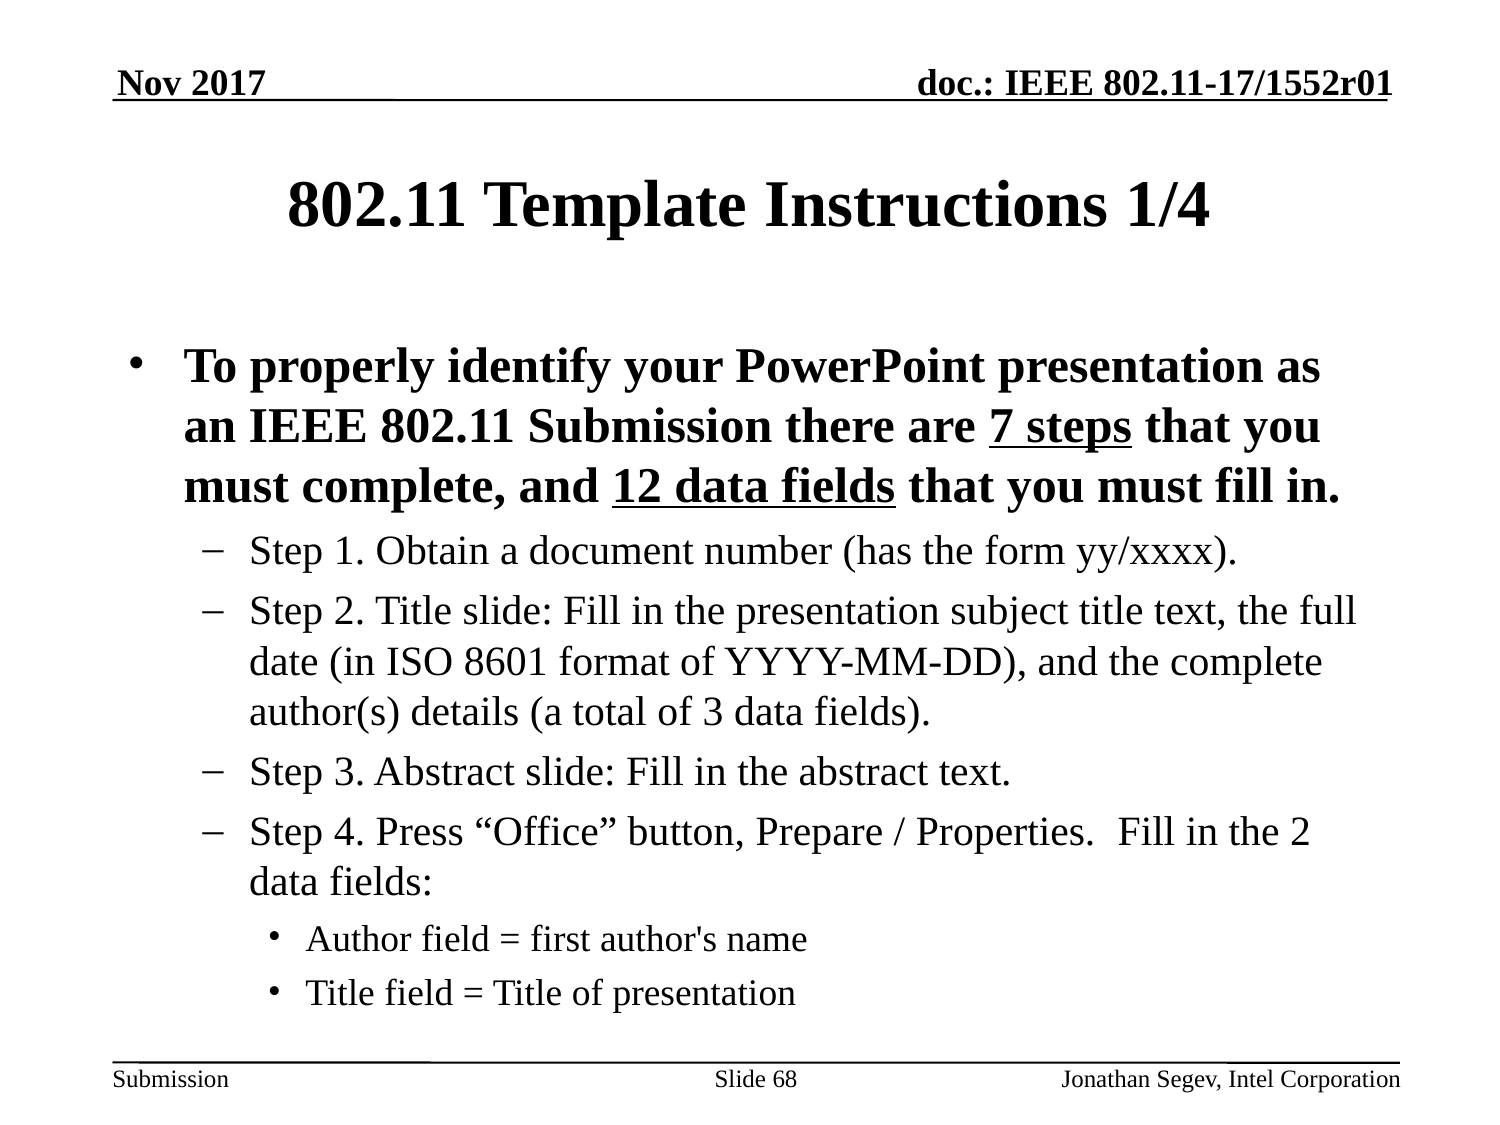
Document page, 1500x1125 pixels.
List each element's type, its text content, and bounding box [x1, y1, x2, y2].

title 802.11 Template Instructions 1/4 [112, 112, 1388, 288]
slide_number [116, 58, 507, 104]
list To properly identify your PowerPoint presentation as an IEEE 802.11 Submission there are 7 steps that you must complete, and 12 data fields that you must fill in. Step 1. Obtain a document number (has the form yy/xxxx). Step 2. Title slide: Fill in the presentation subject title text, the full date (in ISO 8601 format of YYYY-MM-DD), and the complete author(s) details (a total of 3 data fields). Step 3. Abstract slide: Fill in the abstract text. Step 4. Press “Office” button, Prepare / Properties. Fill in the 2 data fields: Author field = first author's name Title field = Title of presentation [112, 324, 1388, 1032]
footer Jonathan Segev, Intel Corporation [984, 1061, 1402, 1091]
slide_number Slide 68 [712, 1061, 800, 1123]
